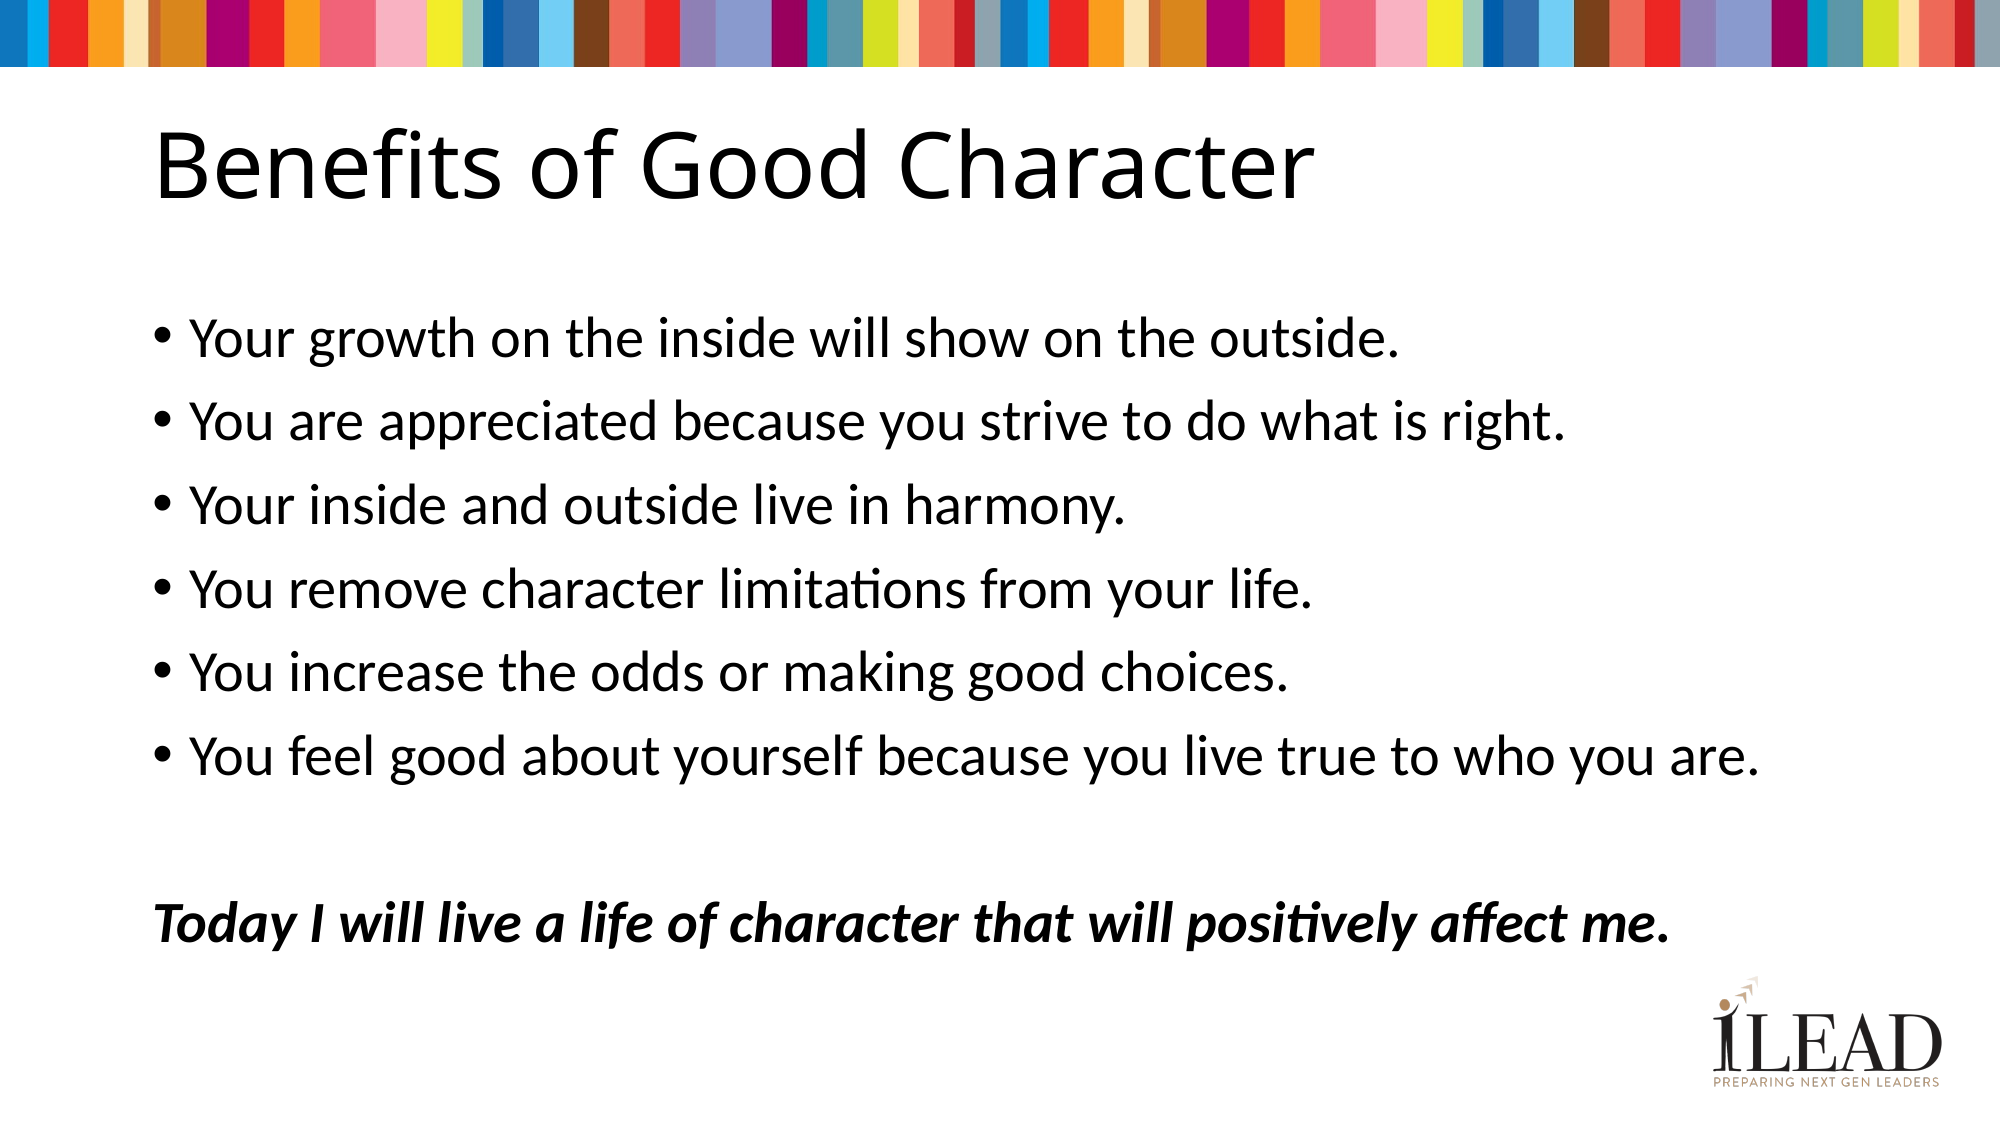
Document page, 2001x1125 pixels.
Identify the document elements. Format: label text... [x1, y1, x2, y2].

title Benefits of Good Character [137, 67, 1863, 278]
picture [48, 0, 808, 67]
list Your growth on the inside will show on the outside. You are appreciated because you strive to do what is right. Your inside and outside live in harmony. You remove character limitations from your life. You increase the odds or making good choices. You feel good about yourself because you live true to who you are. Today I will live a life of character that will positively affect me. [137, 299, 1863, 1014]
picture [1709, 972, 1945, 1091]
picture [1828, 0, 2000, 67]
picture [1048, 0, 1808, 67]
picture [0, 0, 26, 67]
picture [828, 0, 1026, 67]
